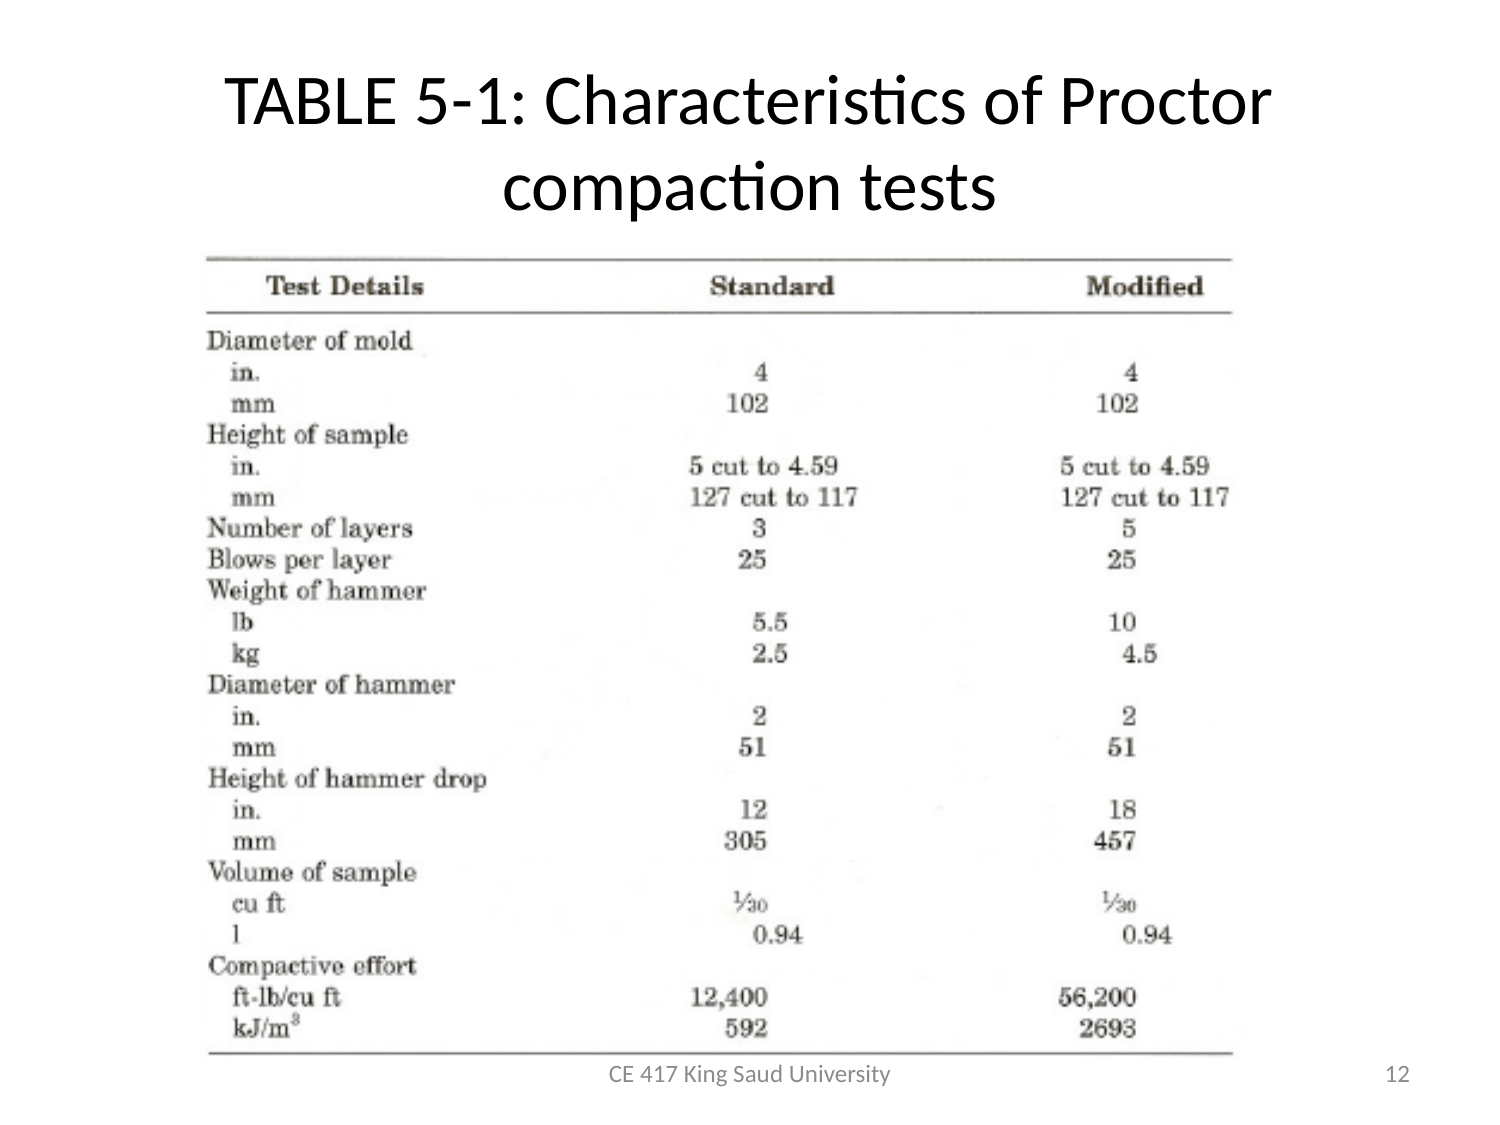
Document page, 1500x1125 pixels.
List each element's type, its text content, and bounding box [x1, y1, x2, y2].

picture [199, 249, 1251, 1063]
footer CE 417 King Saud University [512, 1071, 988, 1103]
slide_number 12 [1074, 1042, 1425, 1103]
title TABLE 5-1: Characteristics of Proctor compaction tests [75, 45, 1425, 233]
